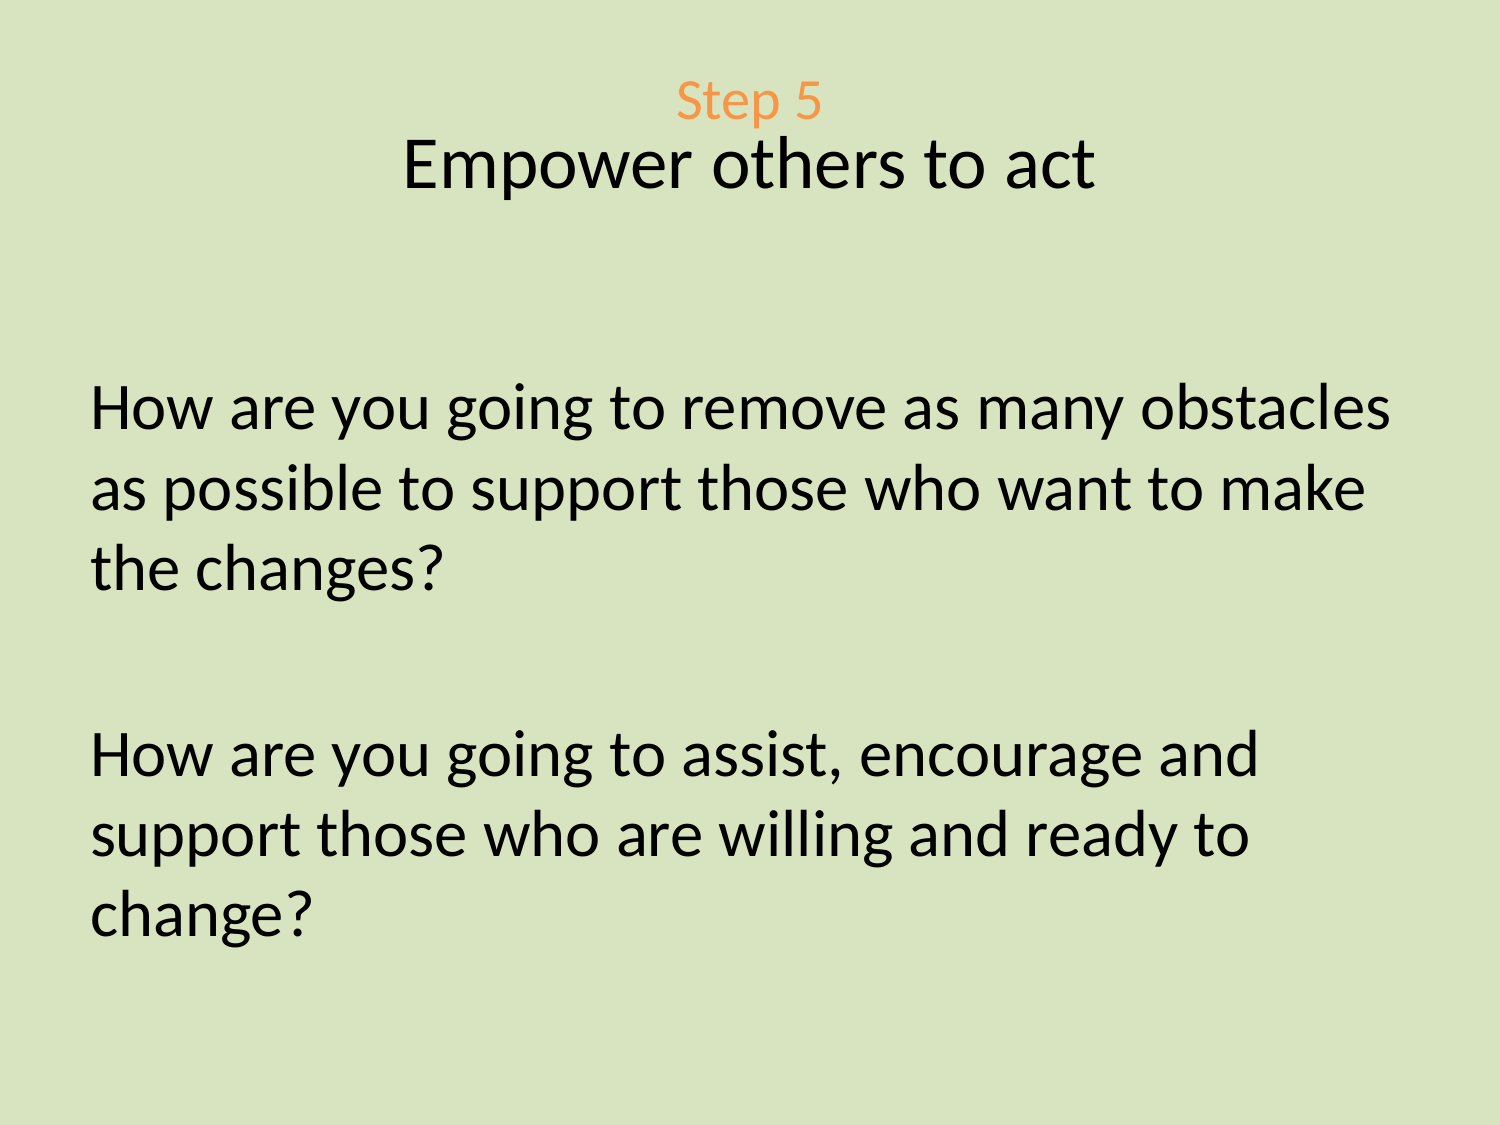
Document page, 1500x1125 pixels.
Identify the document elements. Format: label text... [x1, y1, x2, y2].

list How are you going to remove as many obstacles as possible to support those who want to make the changes? How are you going to assist, encourage and support those who are willing and ready to change? [75, 262, 1425, 1005]
title Step 5 Empower others to act [75, 45, 1425, 233]
